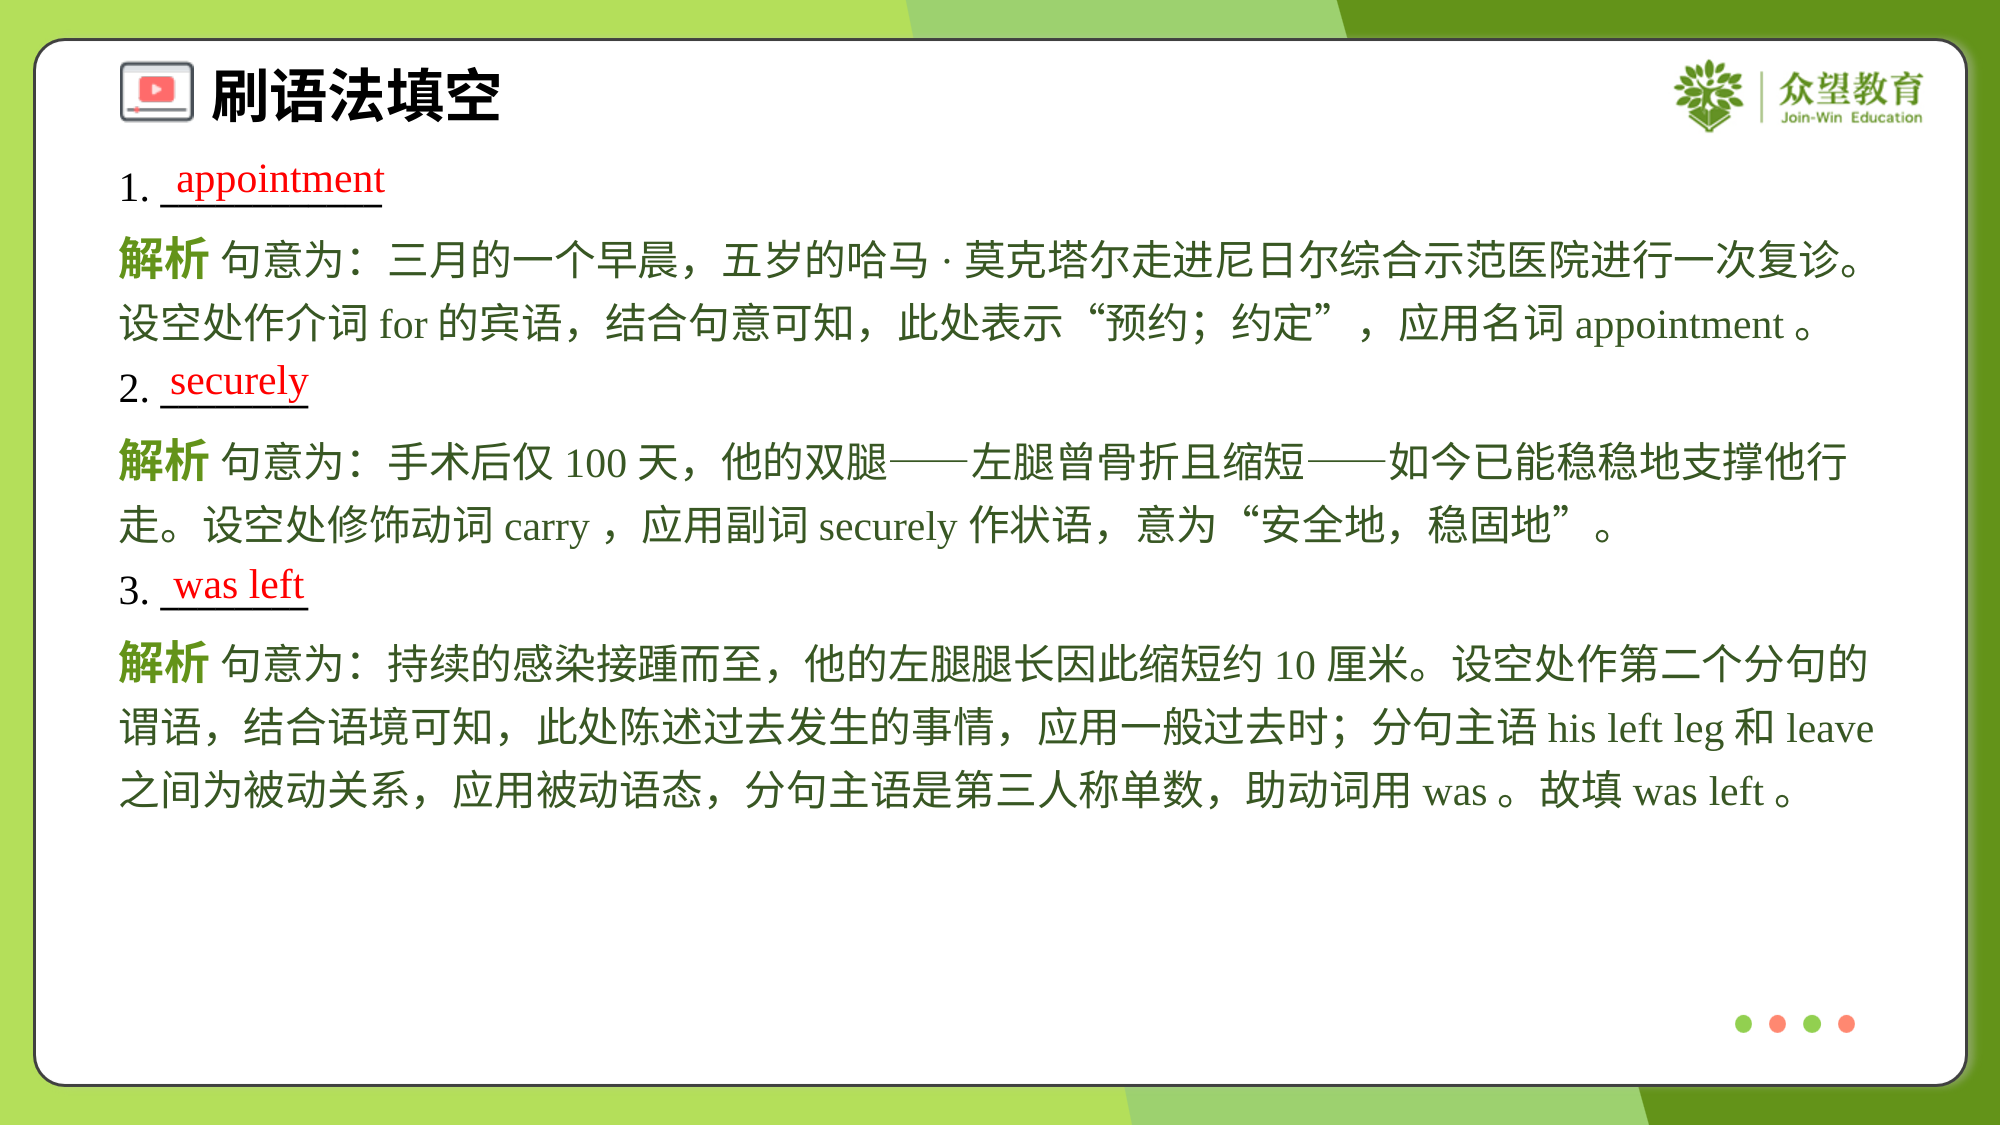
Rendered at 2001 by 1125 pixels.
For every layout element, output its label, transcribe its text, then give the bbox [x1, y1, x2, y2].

text_box securely [165, 339, 314, 398]
text_box appointment [172, 138, 390, 197]
text_box 3. ________ [118, 550, 1883, 608]
picture [0, 0, 2000, 1125]
text_box 解析 句意为：三月的一个早晨，五岁的哈马·莫克塔尔走进尼日尔综合示范医院进行一次复诊。设空处作介词for的宾语，结合句意可知，此处表示“预约；约定”，应用名词appointment。 [118, 215, 1883, 343]
text_box was left [163, 544, 314, 602]
text_box 1. ____________ [118, 146, 1883, 204]
text_box 解析 句意为：持续的感染接踵而至，他的左腿腿长因此缩短约10厘米。设空处作第二个分句的谓语，结合语境可知，此处陈述过去发生的事情，应用一般过去时；分句主语his left leg和leave之间为被动关系，应用被动语态，分句主语是第三人称单数，助动词用was。故填was left。 [118, 620, 1883, 809]
text_box 解析 句意为：手术后仅100天，他的双腿——左腿曾骨折且缩短——如今已能稳稳地支撑他行走。设空处修饰动词carry，应用副词securely作状语，意为“安全地，稳固地”。 [118, 417, 1883, 545]
text_box 2. ________ [118, 348, 1883, 406]
